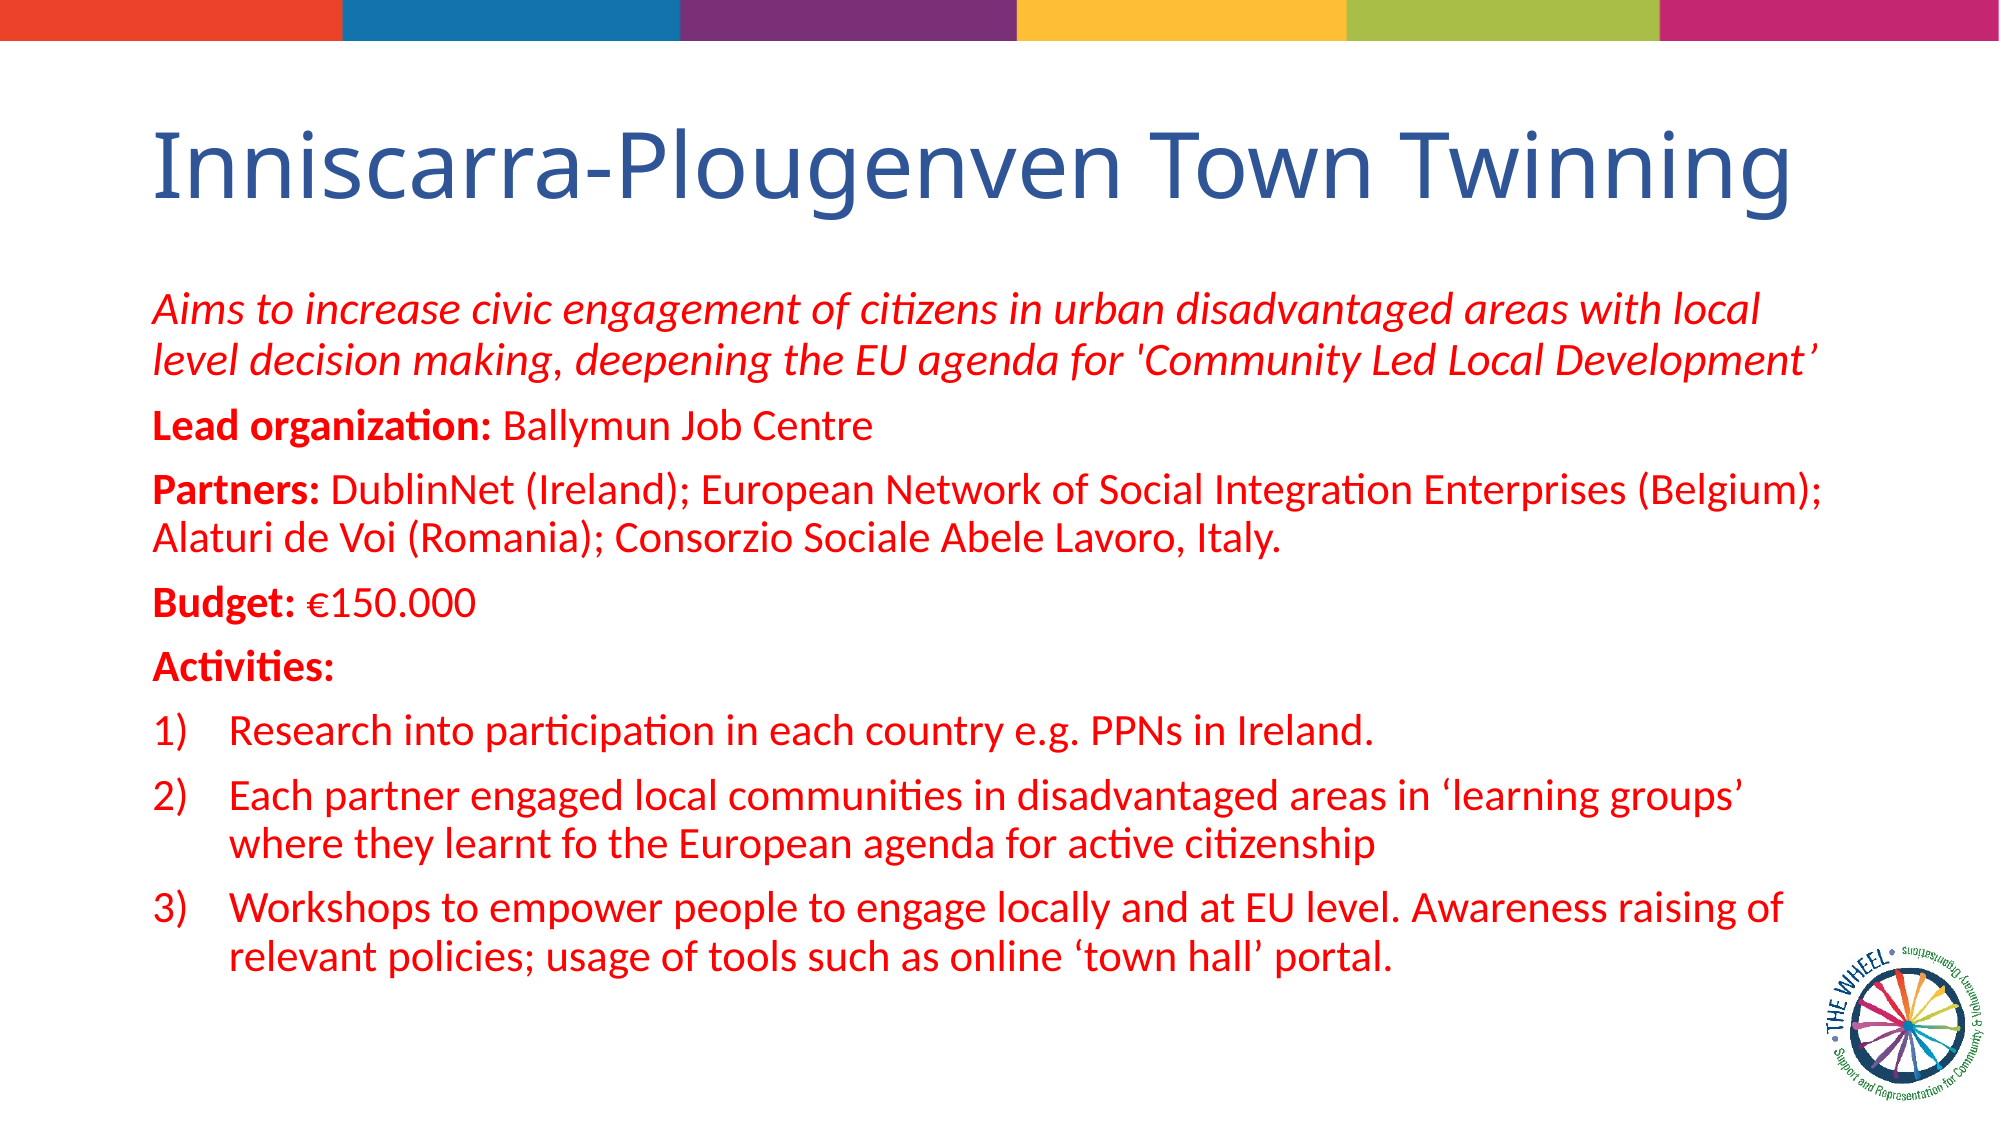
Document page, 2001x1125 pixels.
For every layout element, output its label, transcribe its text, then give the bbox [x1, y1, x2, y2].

picture [0, 0, 2000, 41]
picture [1825, 944, 1984, 1103]
list Aims to increase civic engagement of citizens in urban disadvantaged areas with local level decision making, deepening the EU agenda for 'Community Led Local Development’ Lead organization: Ballymun Job Centre Partners: DublinNet (Ireland); European Network of Social Integration Enterprises (Belgium); Alaturi de Voi (Romania); Consorzio Sociale Abele Lavoro, Italy. Budget: €150.000 Activities: Research into participation in each country e.g. PPNs in Ireland. Each partner engaged local communities in disadvantaged areas in ‘learning groups’ where they learnt fo the European agenda for active citizenship Workshops to empower people to engage locally and at EU level. Awareness raising of relevant policies; usage of tools such as online ‘town hall’ portal. [137, 277, 1863, 992]
title Inniscarra-Plougenven Town Twinning [137, 59, 1863, 277]
